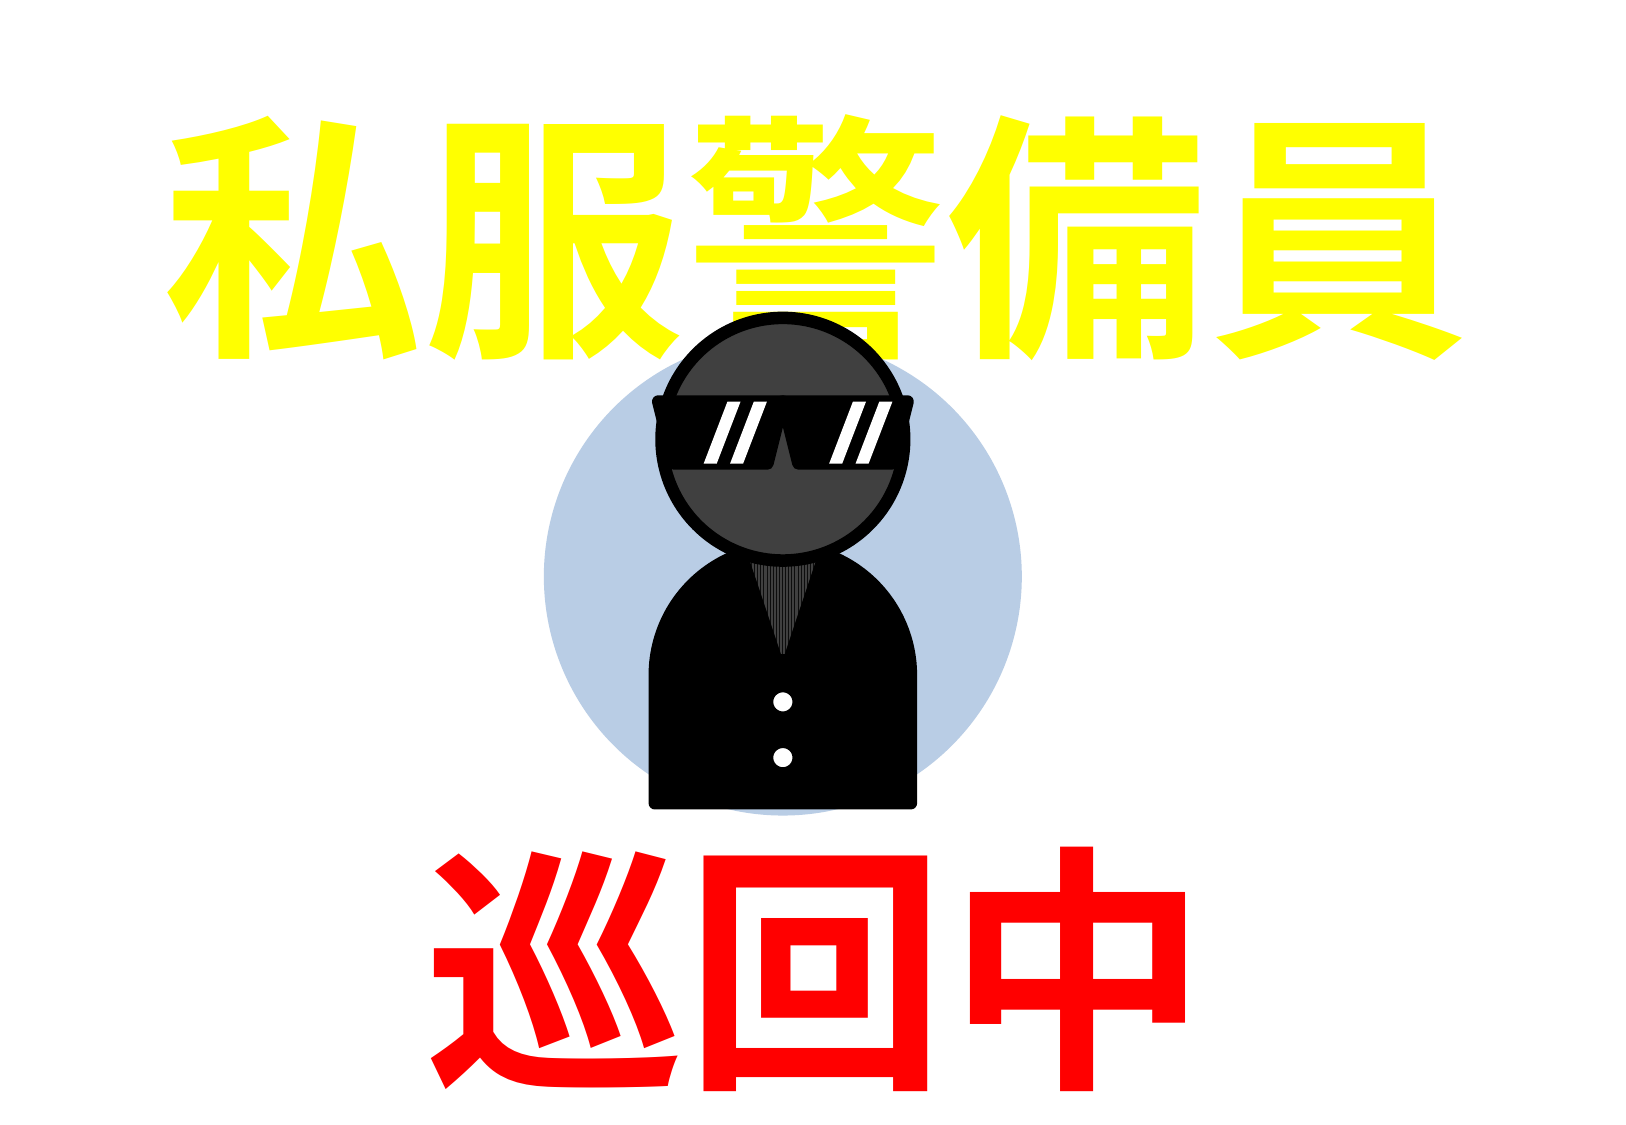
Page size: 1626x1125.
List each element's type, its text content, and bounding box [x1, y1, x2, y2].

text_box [543, 317, 1023, 816]
text_box 巡回中 [37, 801, 1595, 1125]
text_box 私服警備員 [37, 68, 1595, 397]
